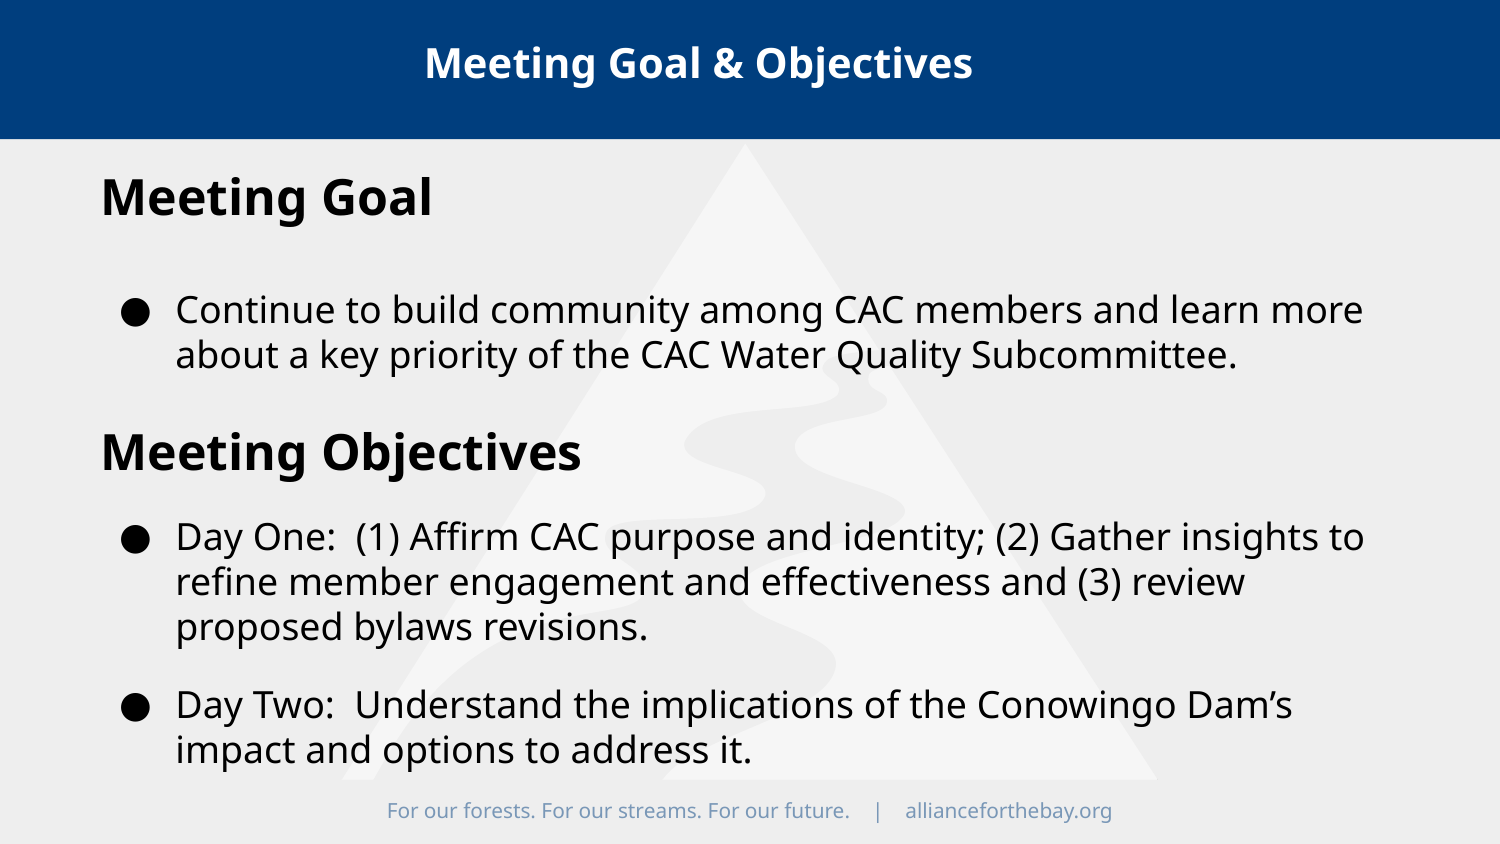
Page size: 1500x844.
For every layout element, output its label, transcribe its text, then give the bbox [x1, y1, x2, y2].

text_box [0, 0, 1500, 140]
text_box Meeting Goal Continue to build community among CAC members and learn more about a key priority of the CAC Water Quality Subcommittee. Meeting Objectives Day One: (1) Affirm CAC purpose and identity; (2) Gather insights to refine member engagement and effectiveness and (3) review proposed bylaws revisions. Day Two: Understand the implications of the Conowingo Dam’s impact and options to address it. [92, 158, 1408, 844]
text_box Meeting Goal & Objectives [92, 29, 1305, 95]
